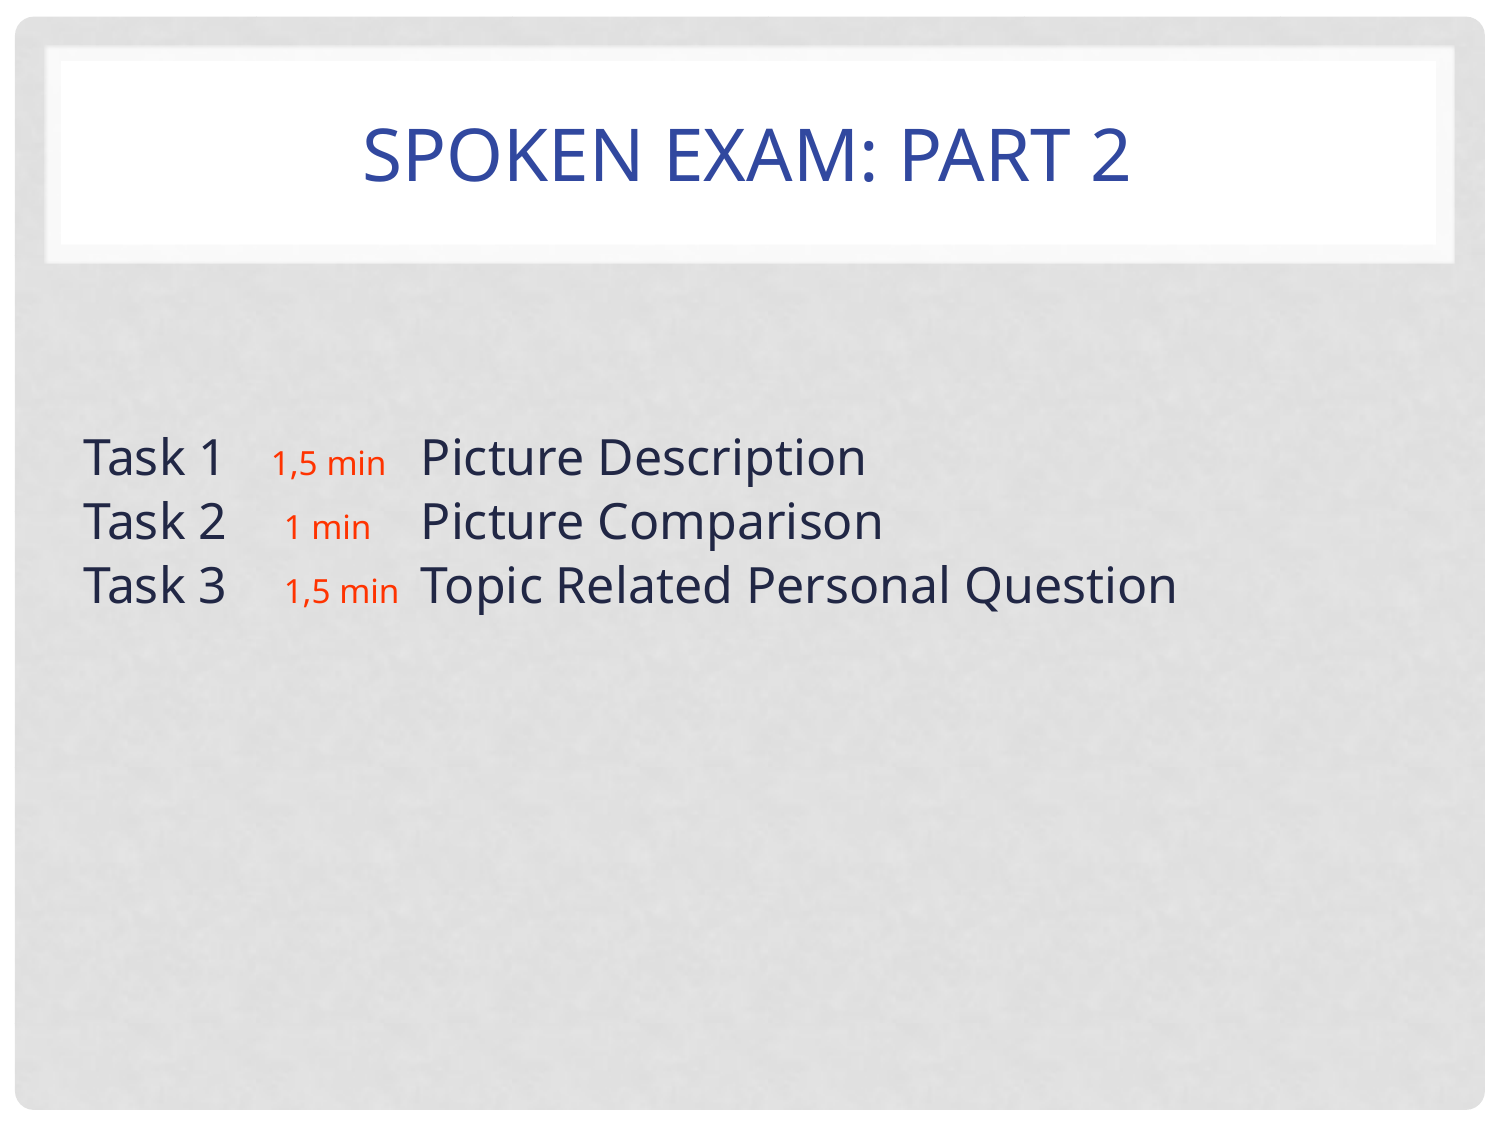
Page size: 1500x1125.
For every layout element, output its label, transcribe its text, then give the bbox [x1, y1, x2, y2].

list Task 1 1,5 min Picture Description Task 2 1 min Picture Comparison Task 3 1,5 min Topic Related Personal Question [49, 425, 1445, 1001]
title Spoken Exam: Part 2 [69, 66, 1425, 238]
